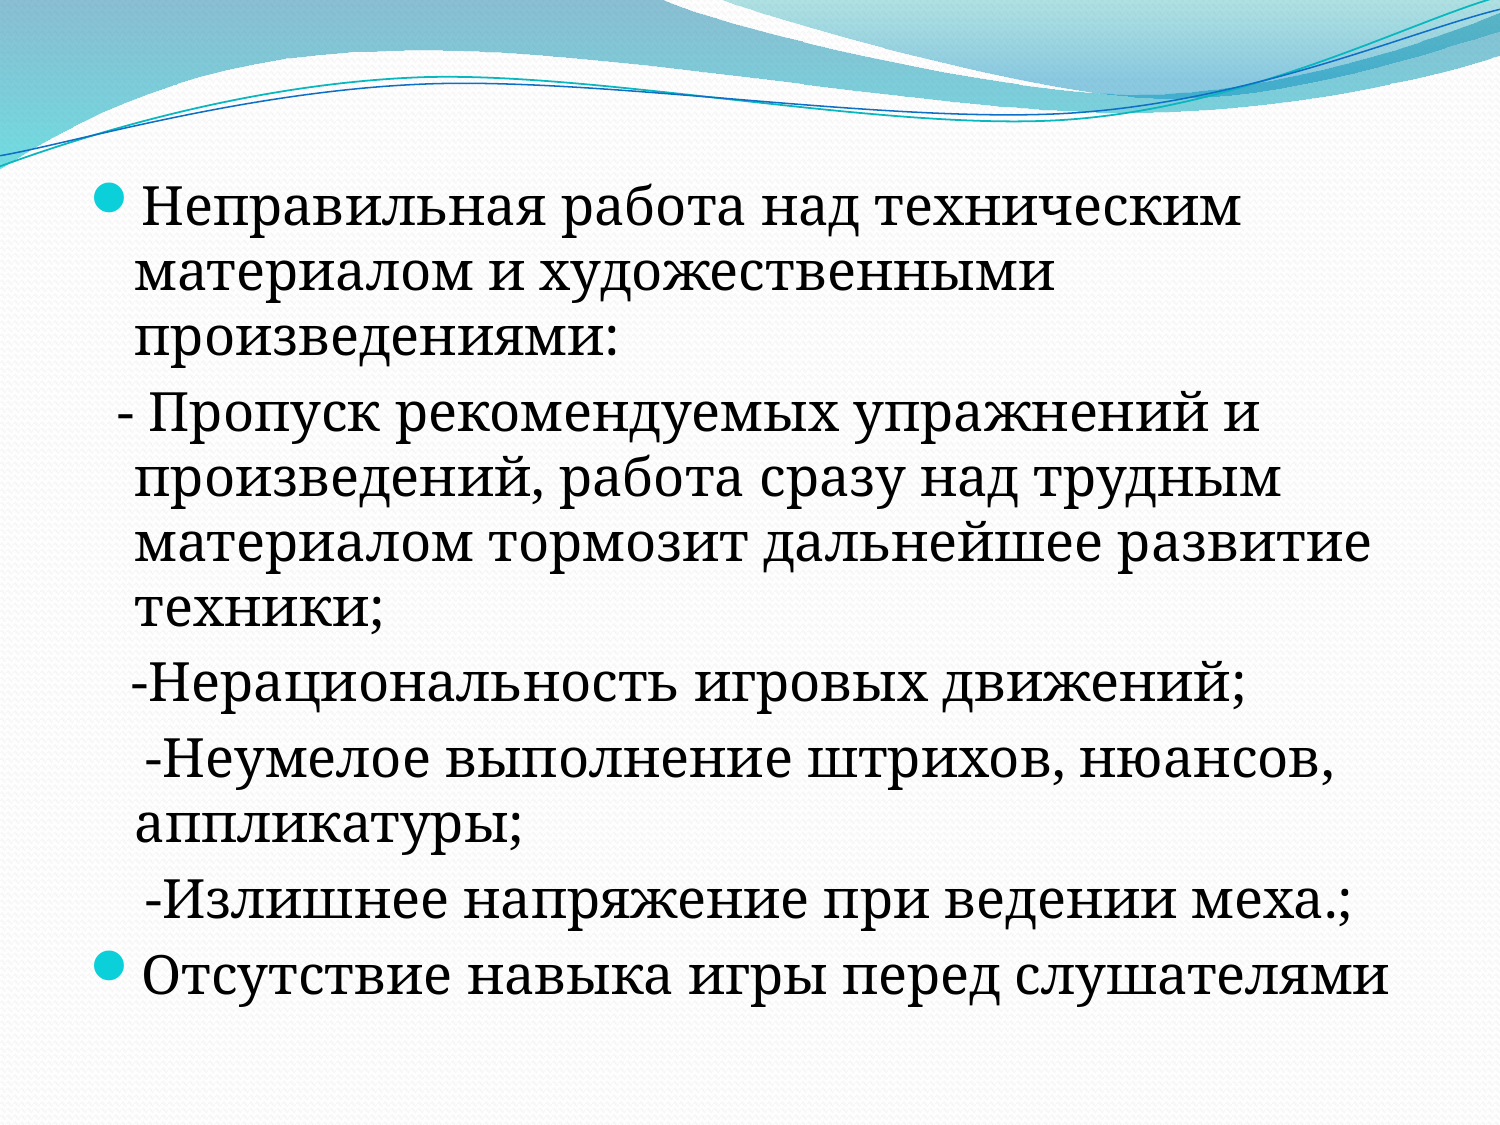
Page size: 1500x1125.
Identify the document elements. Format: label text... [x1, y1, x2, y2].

list Неправильная работа над техническим материалом и художественными произведениями: - Пропуск рекомендуемых упражнений и произведений, работа сразу над трудным материалом тормозит дальнейшее развитие техники; -Нерациональность игровых движений; -Неумелое выполнение штрихов, нюансов, аппликатуры; -Излишнее напряжение при ведении меха.; Отсутствие навыка игры перед слушателями [75, 164, 1425, 1038]
